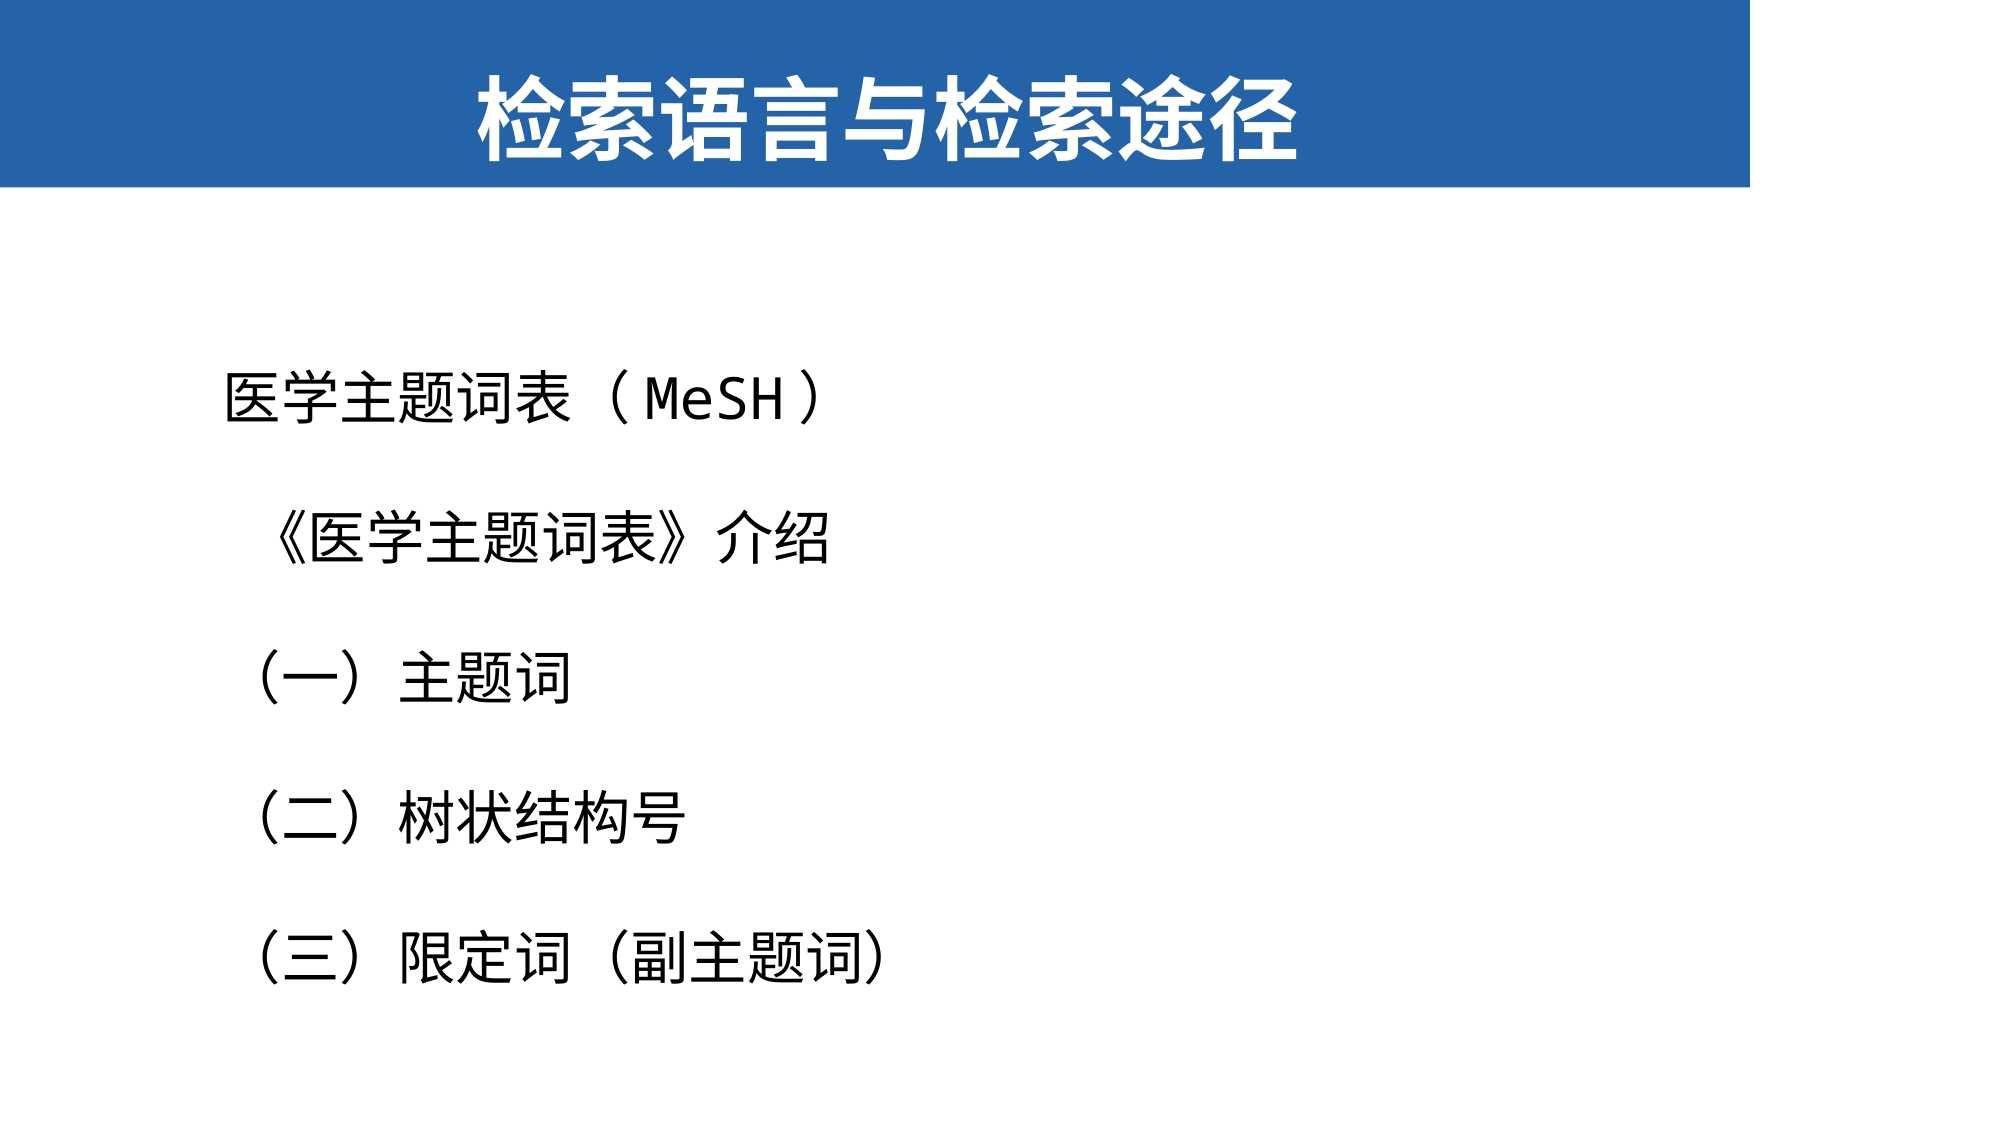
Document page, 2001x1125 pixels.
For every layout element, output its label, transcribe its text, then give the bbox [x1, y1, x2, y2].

text_box 检索语言与检索途径 [460, 0, 1768, 180]
text_box 医学主题词表（MeSH） 《医学主题词表》介绍 （一）主题词 （二）树状结构号 （三）限定词（副主题词） [208, 283, 1319, 999]
text_box [0, 0, 1751, 188]
